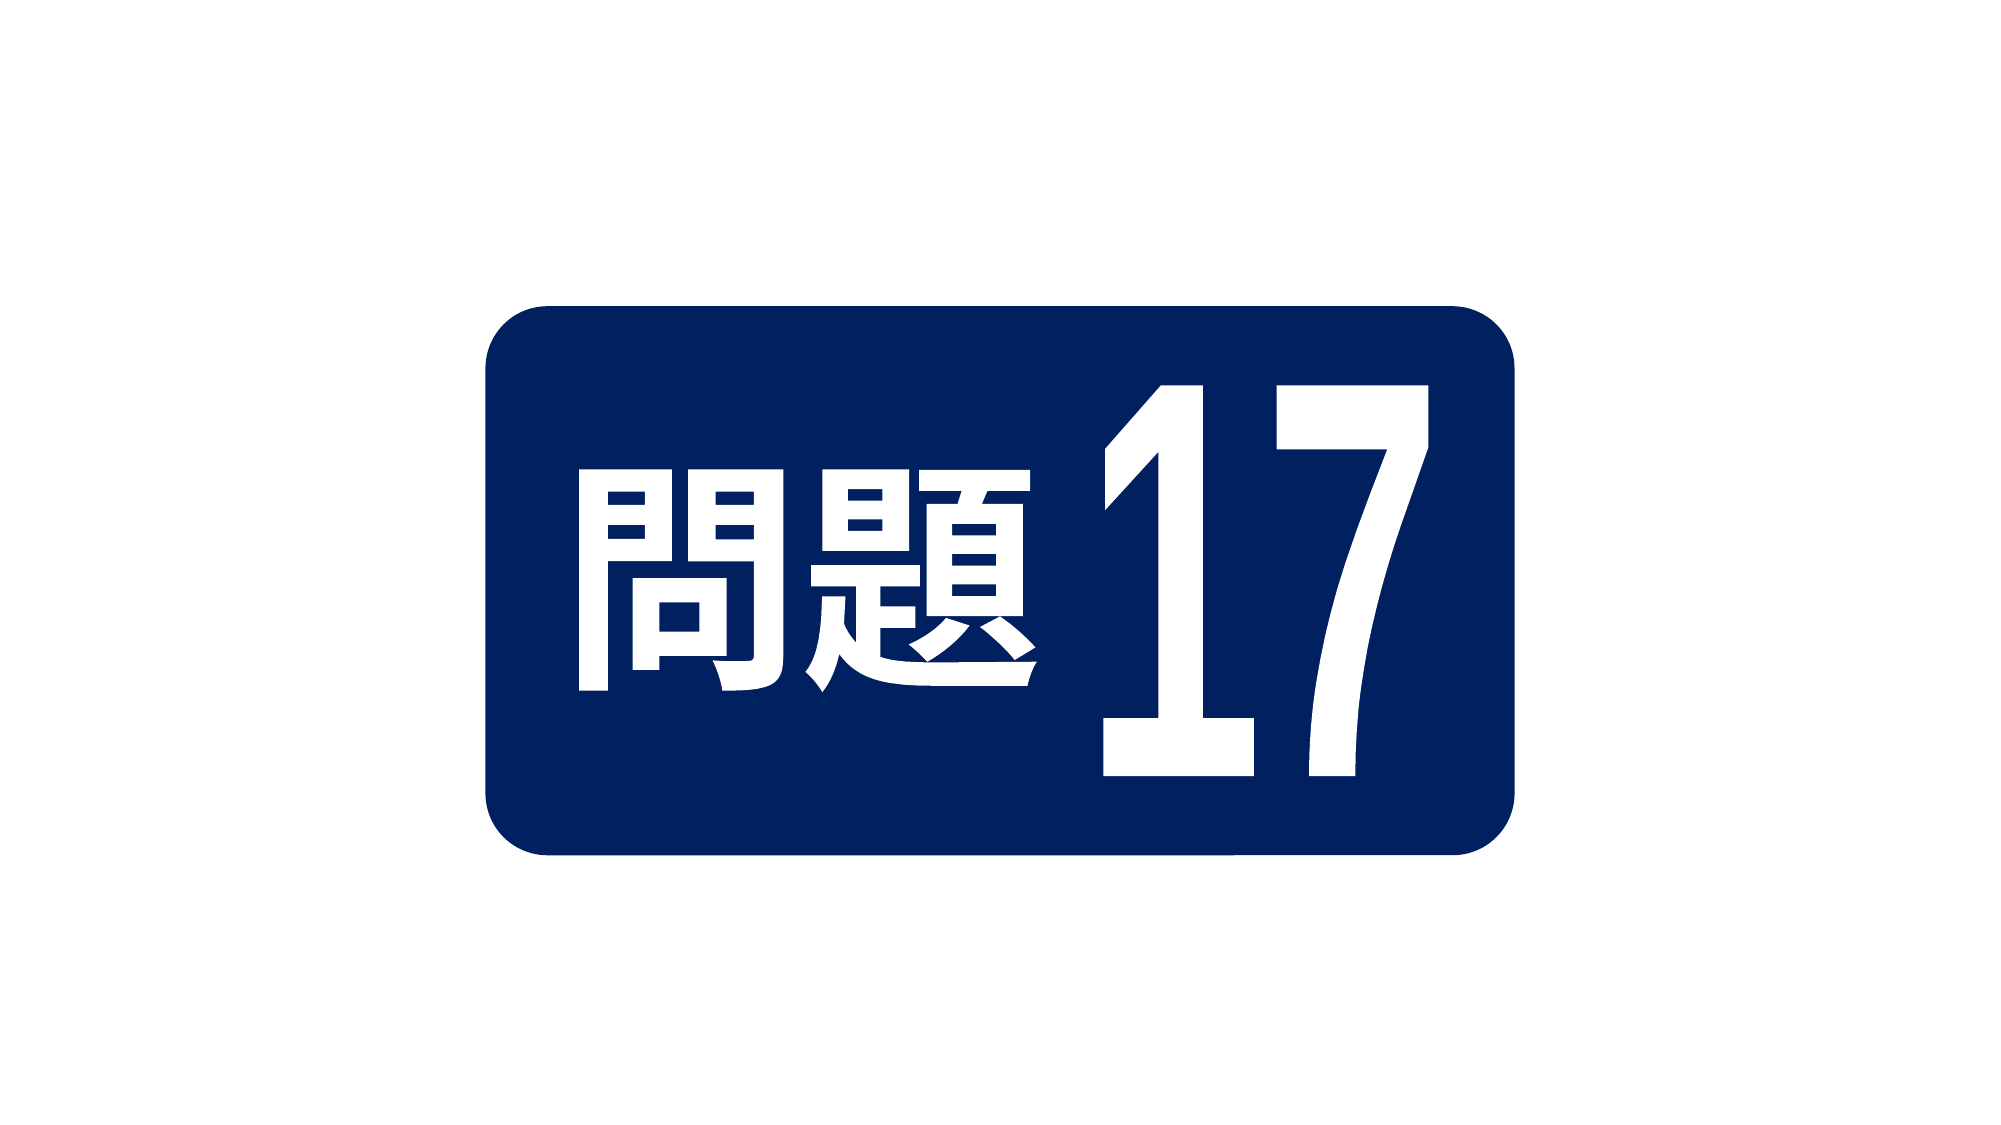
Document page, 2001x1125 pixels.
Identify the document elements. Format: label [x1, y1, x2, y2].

text_box [485, 305, 1515, 856]
